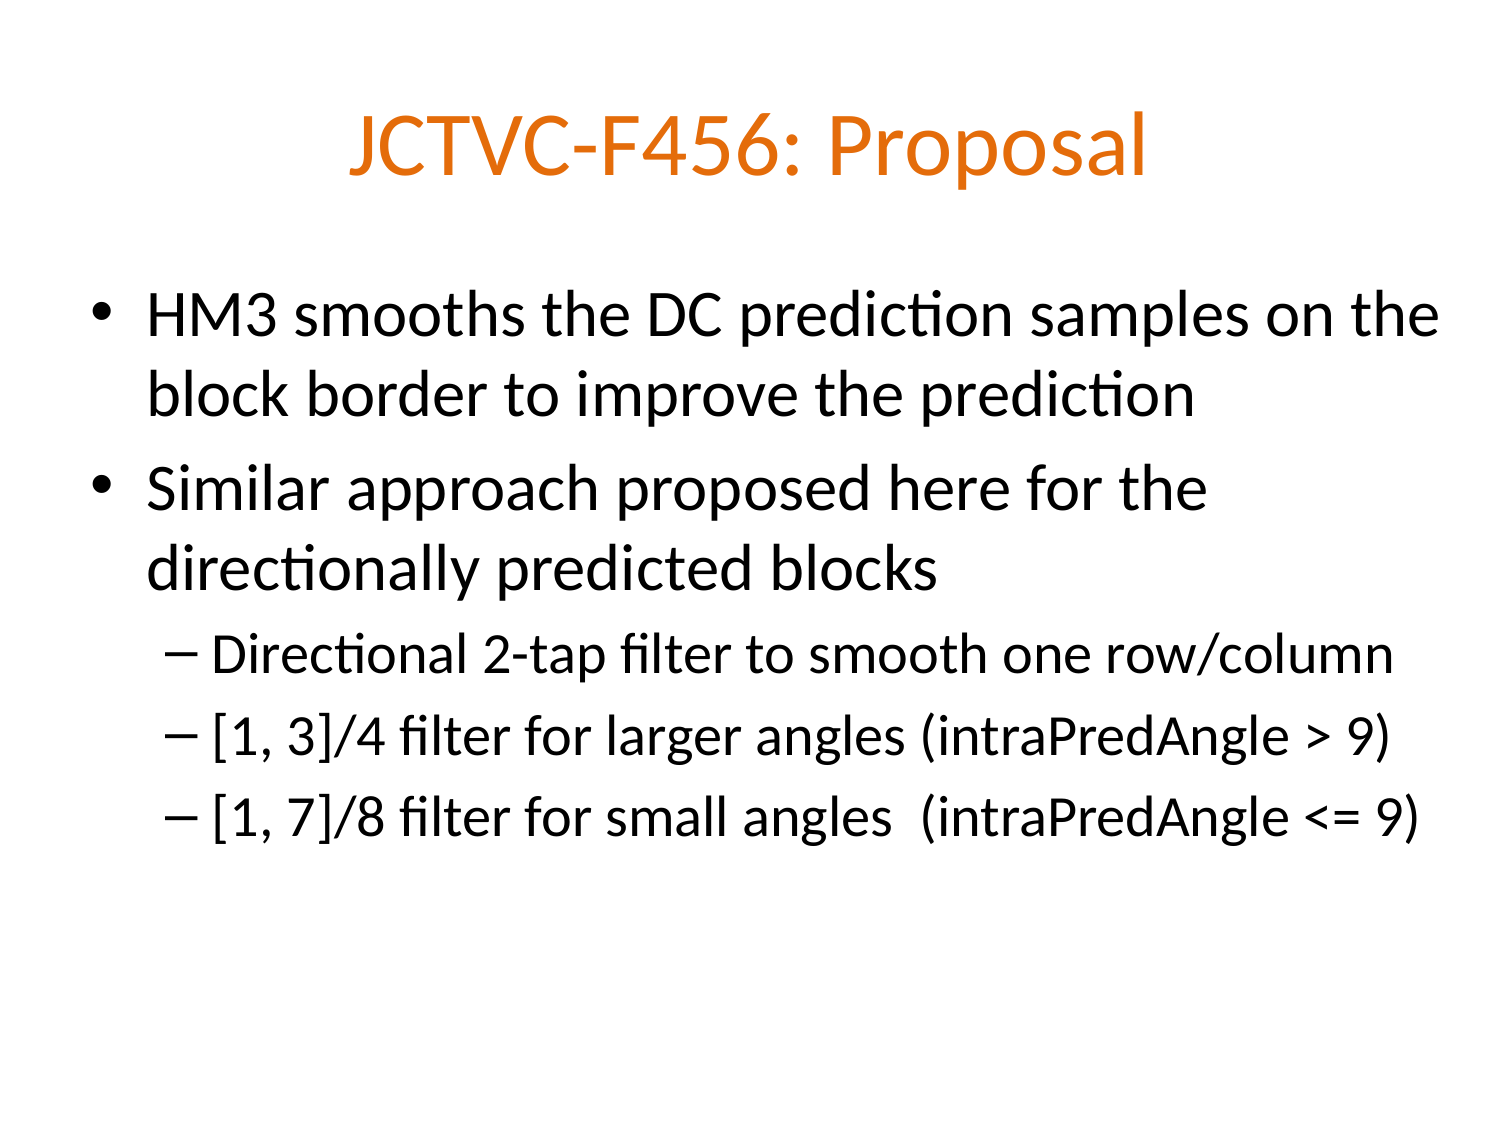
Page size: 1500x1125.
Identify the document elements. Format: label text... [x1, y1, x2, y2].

title JCTVC-F456: Proposal [75, 45, 1425, 233]
list HM3 smooths the DC prediction samples on the block border to improve the prediction Similar approach proposed here for the directionally predicted blocks Directional 2-tap filter to smooth one row/column [1, 3]/4 filter for larger angles (intraPredAngle > 9) [1, 7]/8 filter for small angles (intraPredAngle <= 9) [75, 262, 1460, 1005]
